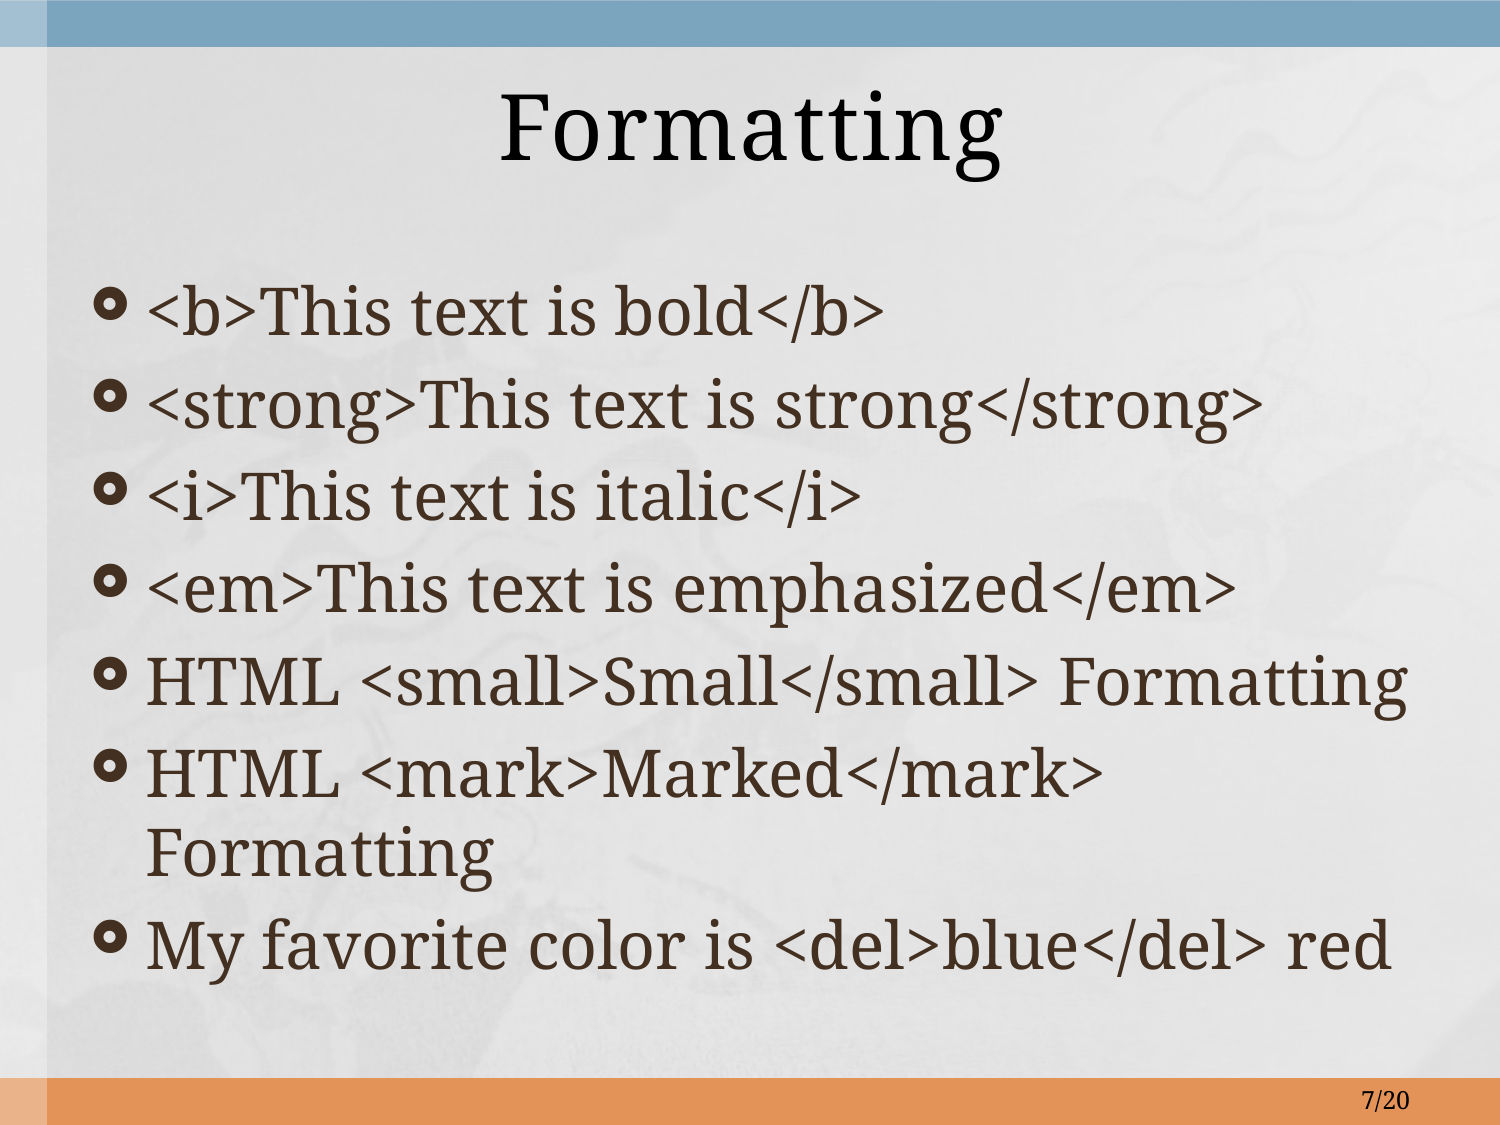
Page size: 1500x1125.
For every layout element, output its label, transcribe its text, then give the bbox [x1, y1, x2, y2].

list <b>This text is bold</b> <strong>This text is strong</strong> <i>This text is italic</i> <em>This text is emphasized</em> HTML <small>Small</small> Formatting HTML <mark>Marked</mark> Formatting My favorite color is <del>blue</del> red [75, 262, 1425, 1005]
title Formatting [49, 46, 1454, 202]
slide_number 7/20 [1074, 1078, 1425, 1125]
